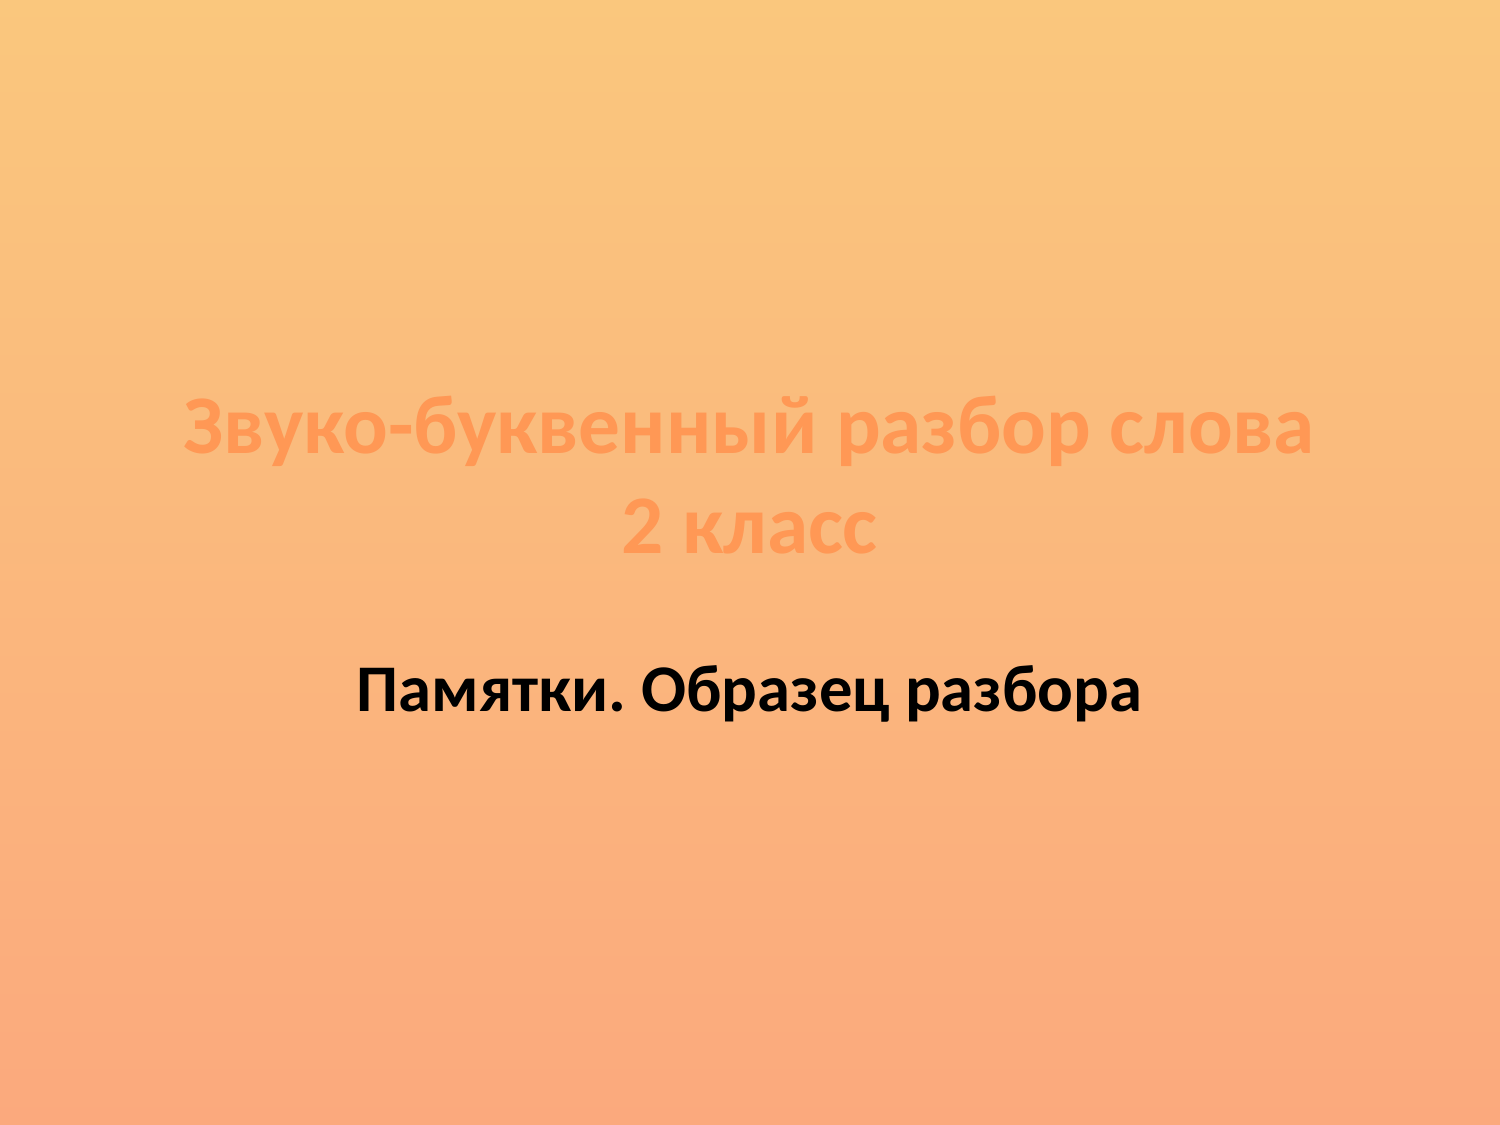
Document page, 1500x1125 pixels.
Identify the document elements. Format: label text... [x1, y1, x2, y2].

subtitle Памятки. Образец разбора [225, 637, 1275, 925]
title Звуко-буквенный разбор слова 2 класс [112, 349, 1388, 591]
